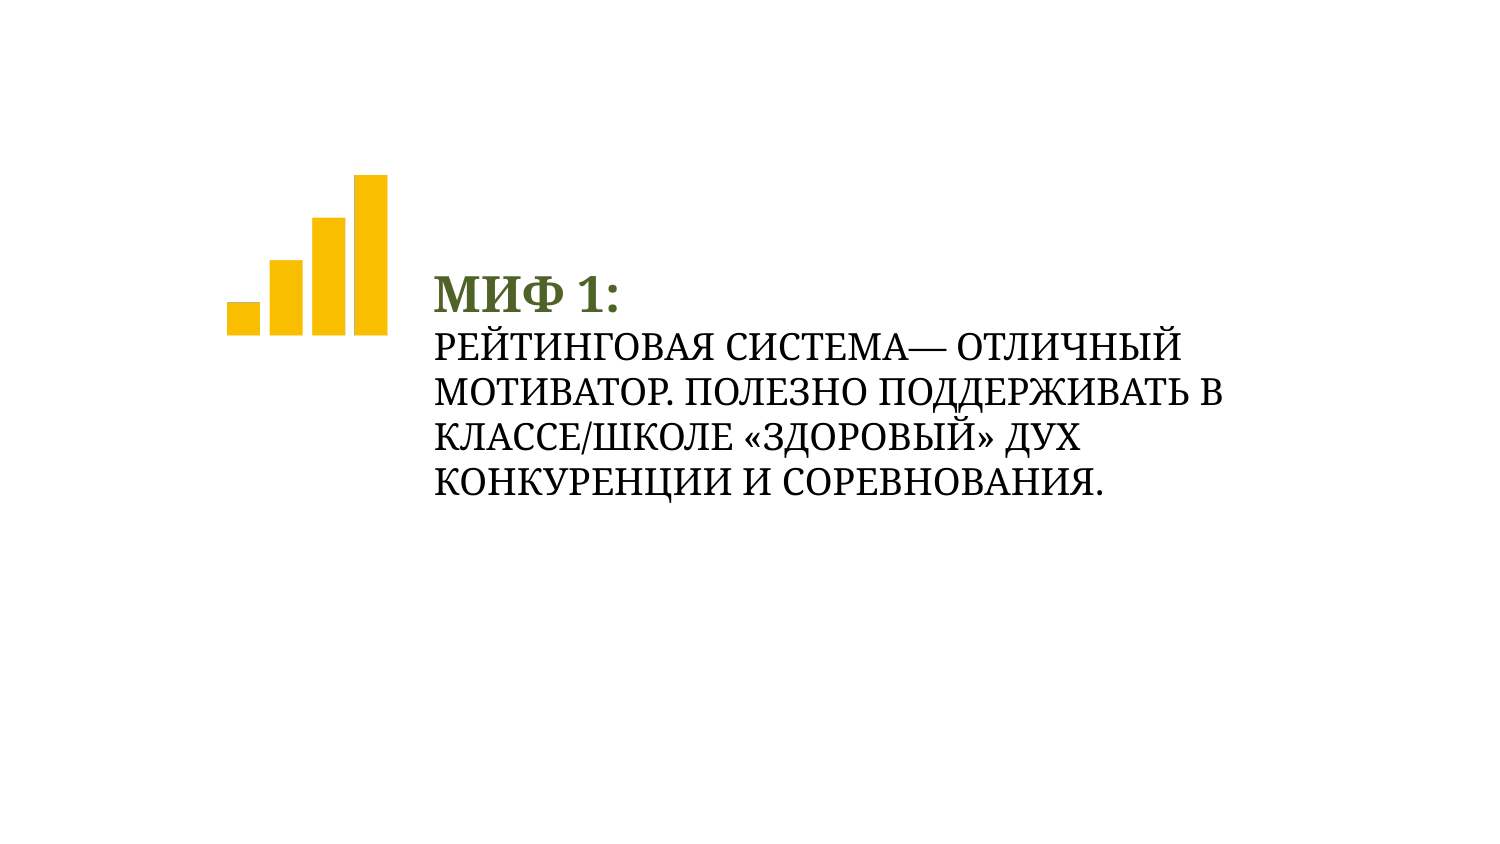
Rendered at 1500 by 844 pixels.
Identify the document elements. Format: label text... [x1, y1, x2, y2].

picture [194, 142, 420, 368]
text_box МИФ 1: РЕЙТИНГОВАЯ СИСТЕМА— ОТЛИЧНЫЙ МОТИВАТОР. ПОЛЕЗНО ПОДДЕРЖИВАТЬ В КЛАССЕ/ШКОЛЕ «ЗДОРОВЫЙ» ДУХ КОНКУРЕНЦИИ И СОРЕВНОВАНИЯ. [419, 255, 1258, 511]
